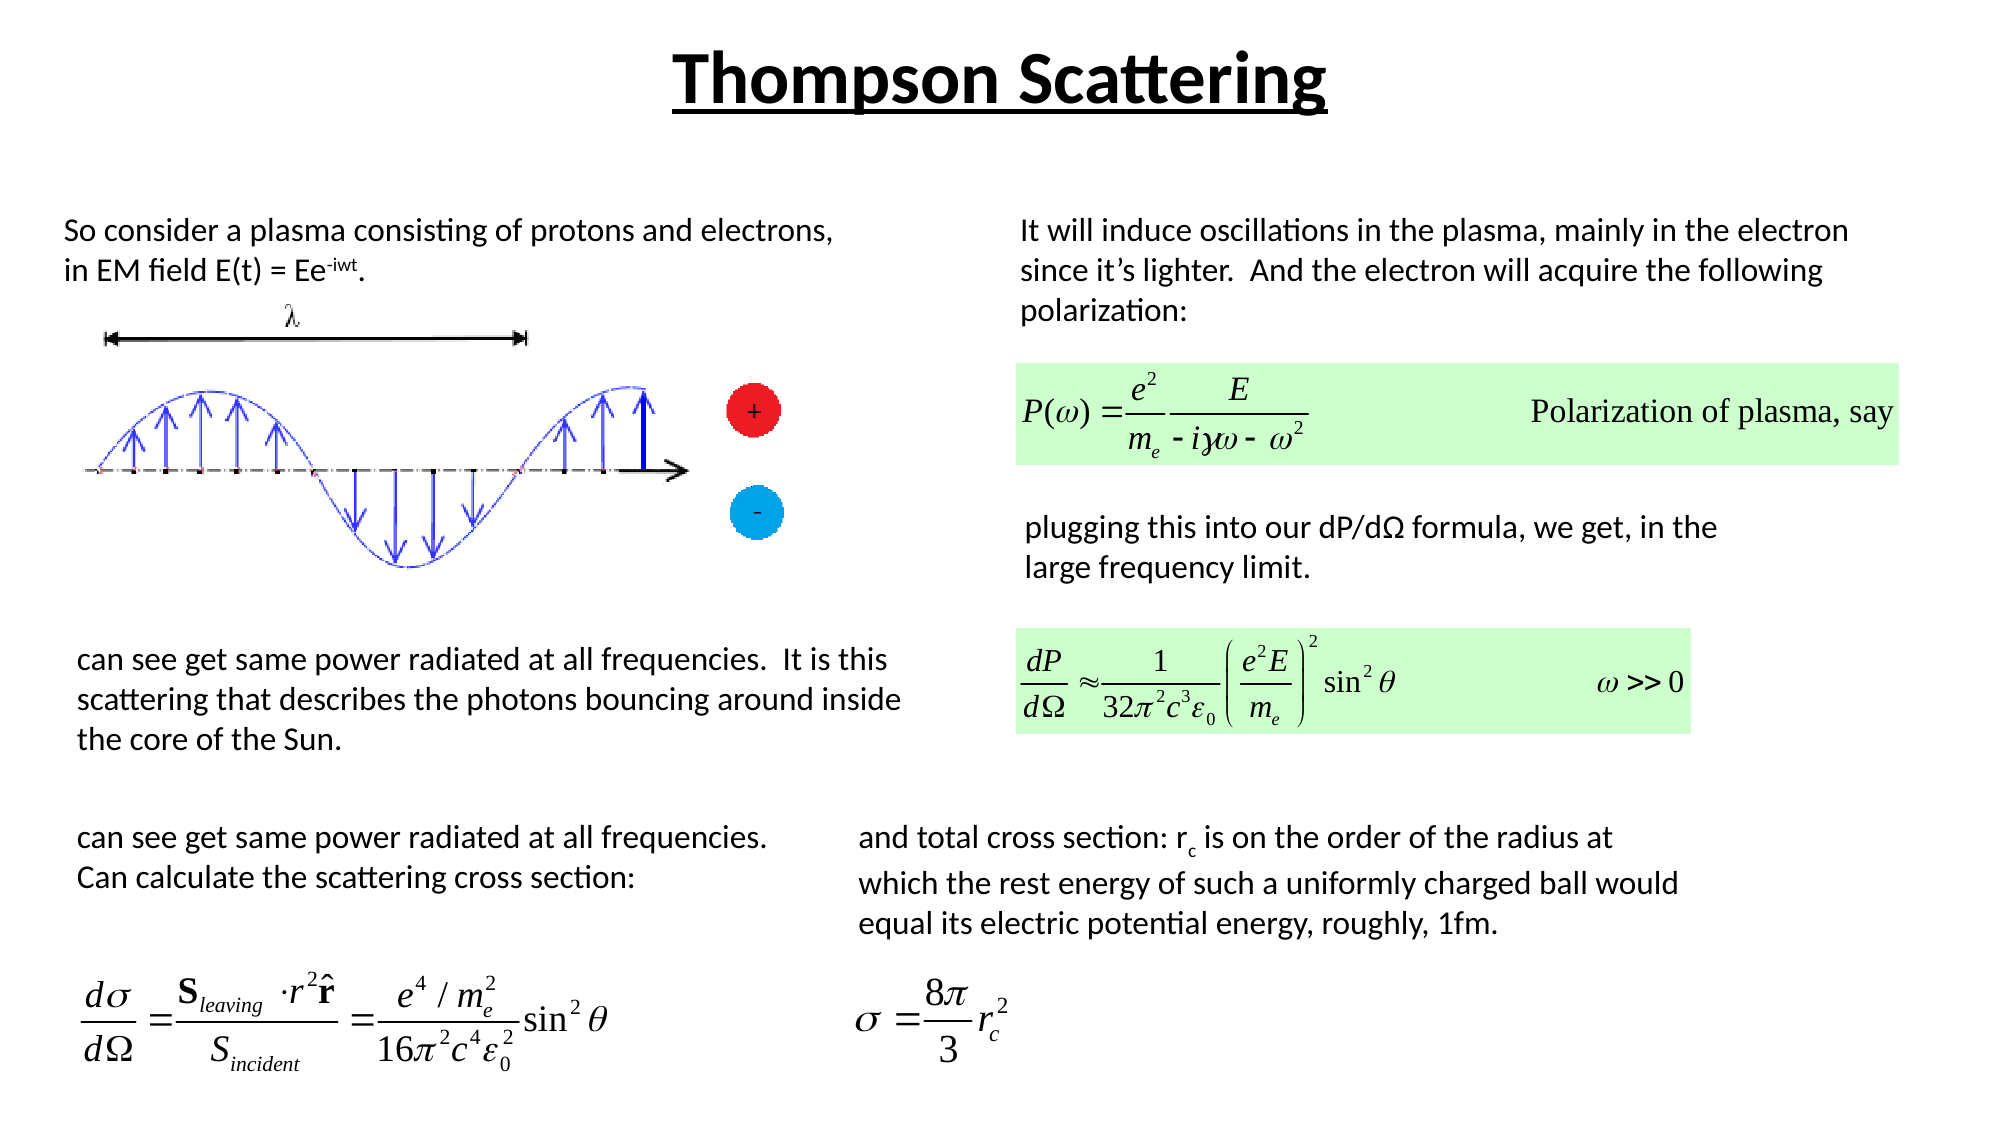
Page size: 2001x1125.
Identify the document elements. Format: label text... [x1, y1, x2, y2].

text_box and total cross section: rc is on the order of the radius at which the rest energy of such a uniformly charged ball would equal its electric potential energy, roughly, 1fm. [843, 808, 1713, 949]
text_box So consider a plasma consisting of protons and electrons, in EM field E(t) = Ee-iwt. [49, 201, 863, 296]
picture [74, 290, 815, 575]
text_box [74, 962, 617, 1079]
text_box can see get same power radiated at all frequencies. Can calculate the scattering cross section: [62, 808, 841, 903]
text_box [1015, 362, 1901, 467]
text_box can see get same power radiated at all frequencies. It is this scattering that describes the photons bouncing around inside the core of the Sun. [62, 629, 945, 765]
title Thompson Scattering [656, 13, 1344, 128]
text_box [1015, 628, 1691, 735]
text_box plugging this into our dP/dΩ formula, we get, in the large frequency limit. [1009, 497, 1766, 593]
text_box It will induce oscillations in the plasma, mainly in the electron since it’s lighter. And the electron will acquire the following polarization: [1005, 201, 1891, 336]
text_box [849, 968, 1016, 1072]
